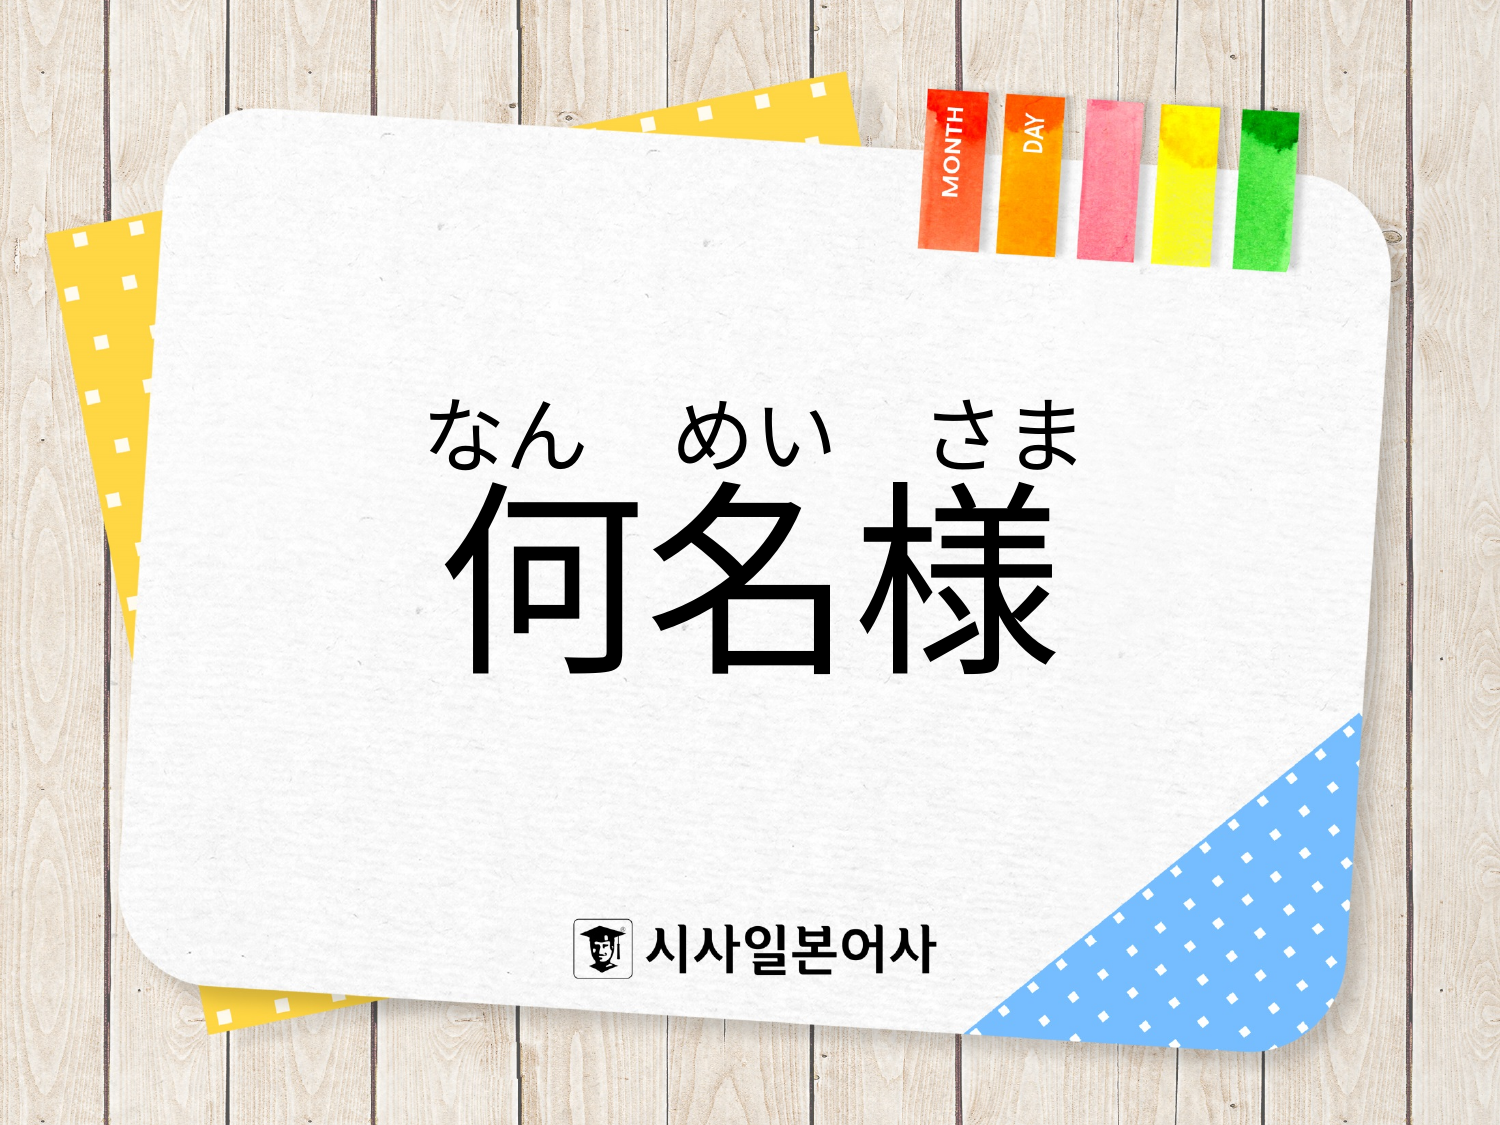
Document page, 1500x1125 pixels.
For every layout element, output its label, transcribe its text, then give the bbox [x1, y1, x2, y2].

text_box なん めい さま [407, 375, 1103, 491]
picture [0, 0, 1500, 1125]
title 何名様 [75, 338, 1425, 811]
